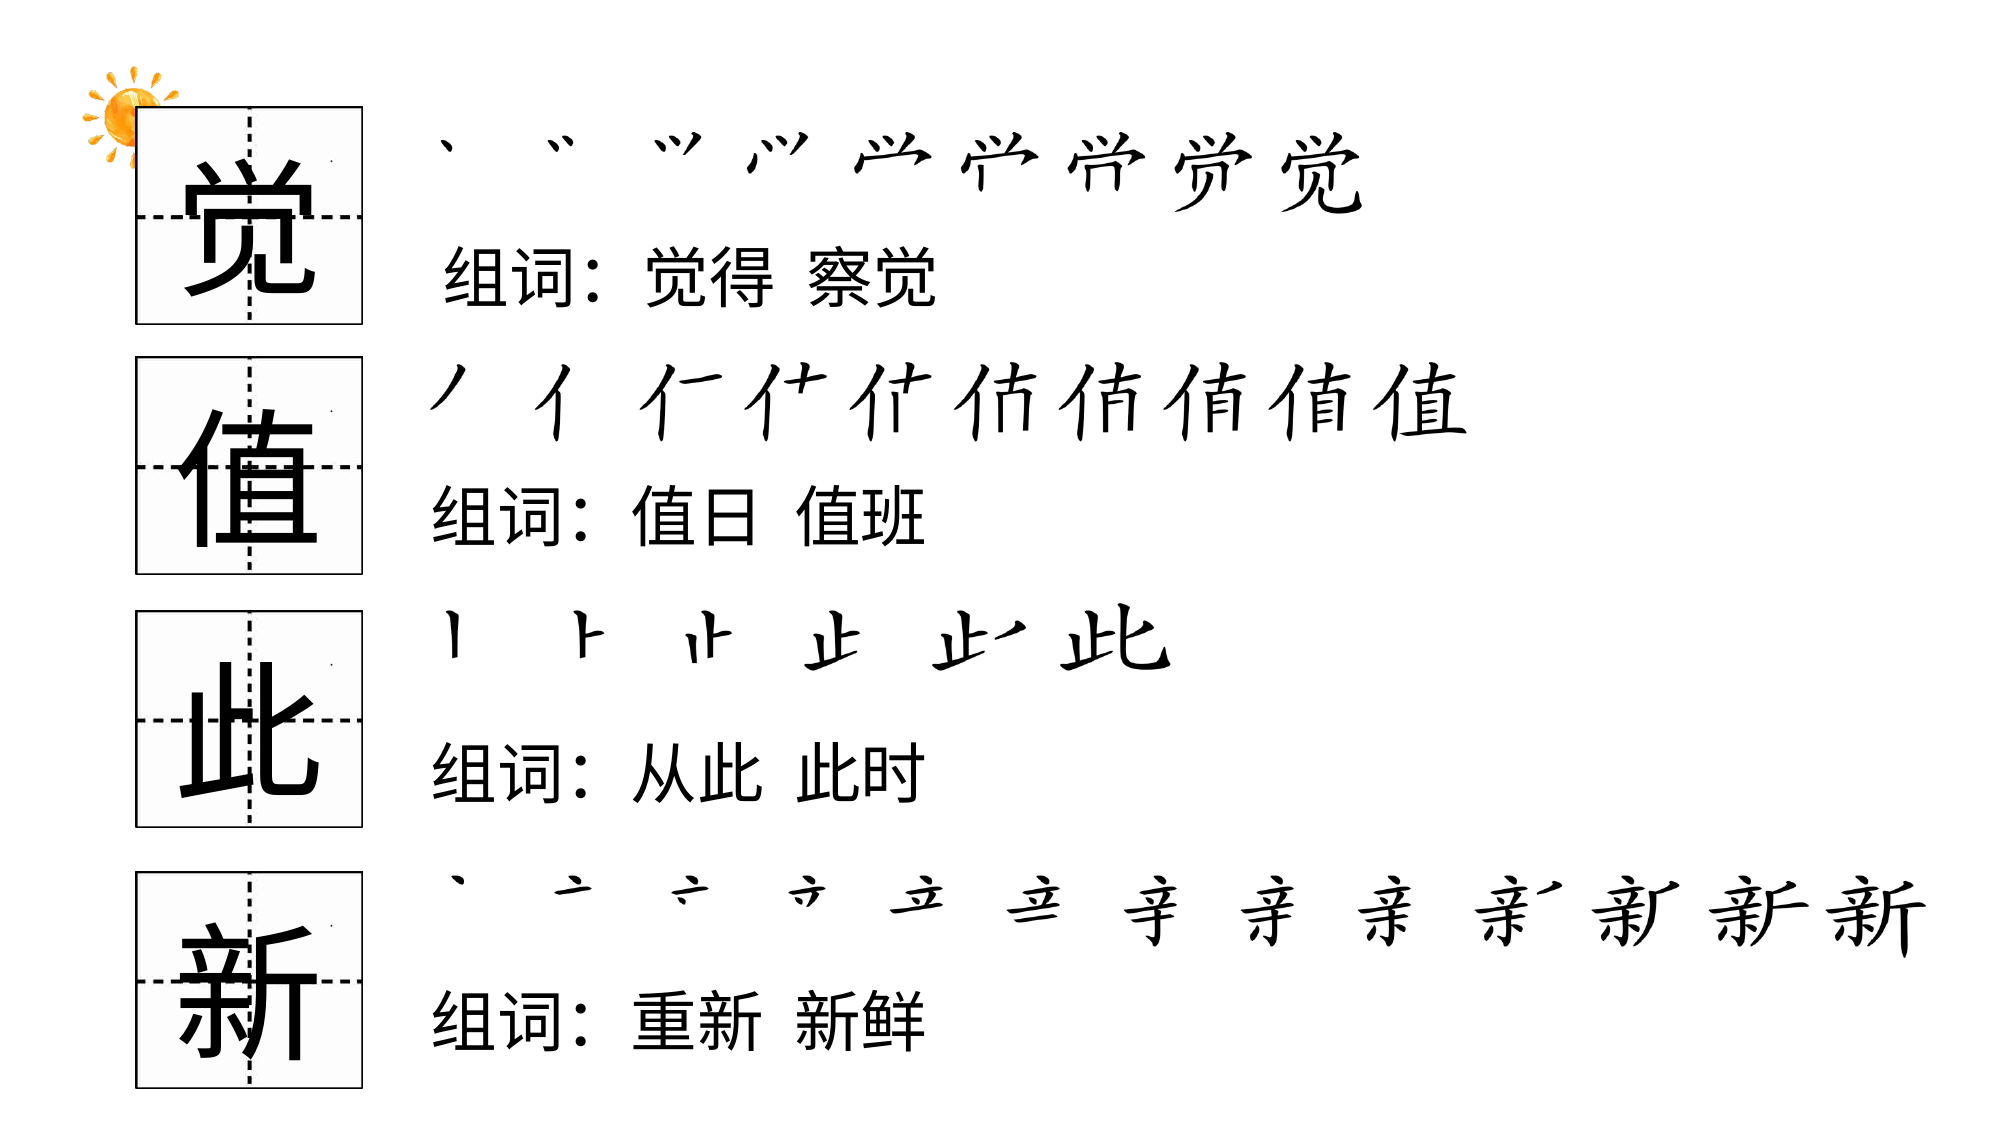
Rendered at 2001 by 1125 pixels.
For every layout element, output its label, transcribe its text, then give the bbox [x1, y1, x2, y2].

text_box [135, 106, 428, 325]
text_box 组词：重新 新鲜 [428, 972, 1884, 1068]
text_box 组词：觉得 察觉 [428, 228, 1895, 324]
picture [427, 356, 1469, 447]
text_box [135, 356, 428, 575]
text_box 组词：从此 此时 [428, 724, 1884, 820]
text_box 组词：值日 值班 [428, 466, 1884, 562]
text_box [135, 871, 428, 1090]
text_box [135, 610, 428, 828]
picture [416, 127, 1372, 218]
picture [416, 871, 1931, 962]
picture [82, 66, 185, 169]
picture [416, 591, 1176, 682]
